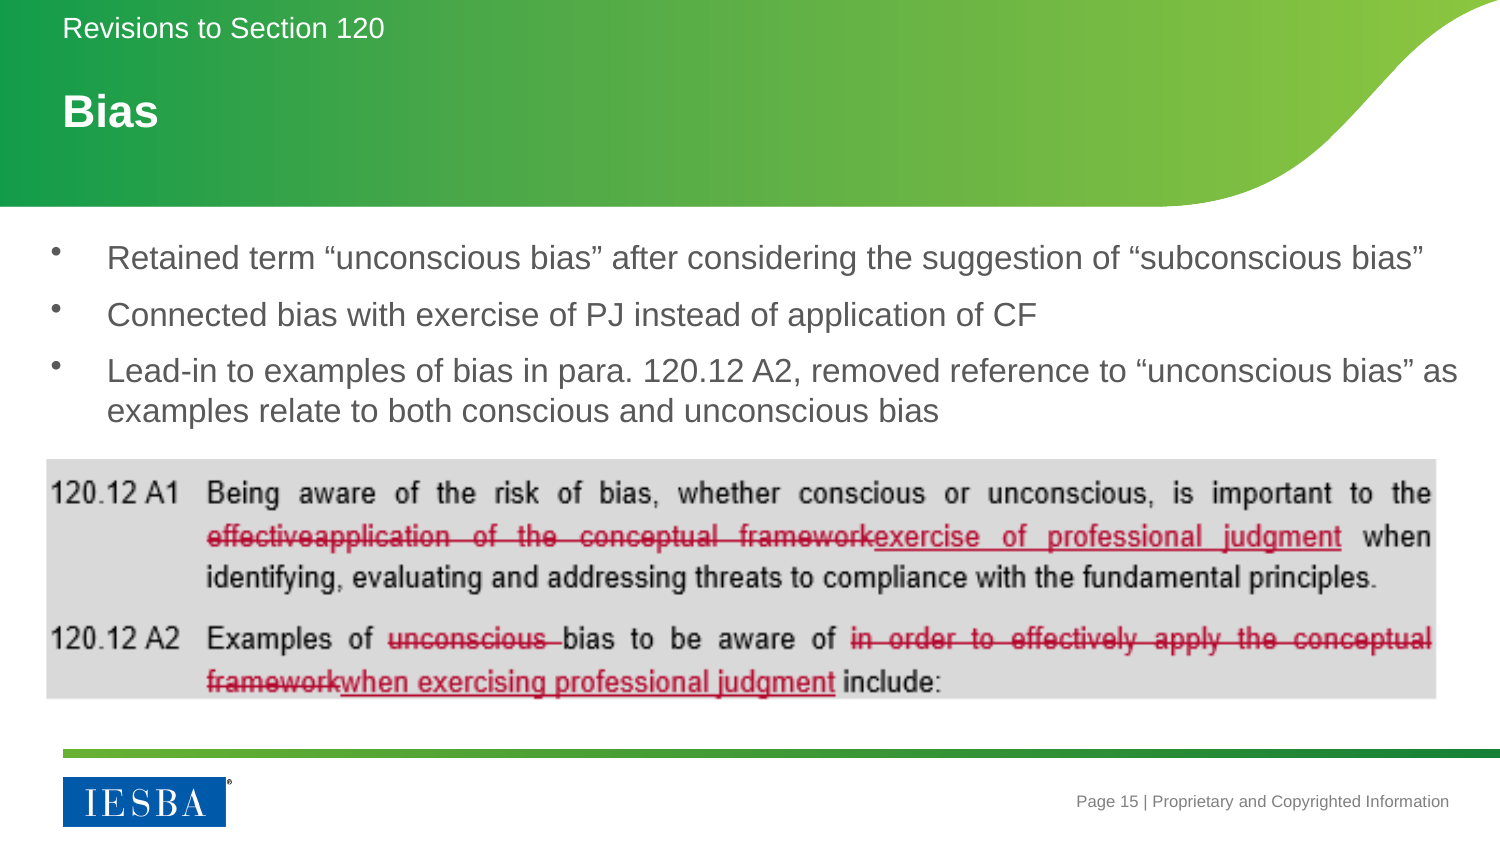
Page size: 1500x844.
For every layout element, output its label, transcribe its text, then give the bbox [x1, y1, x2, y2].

picture [63, 777, 232, 827]
title Bias [62, 46, 1300, 172]
list Retained term “unconscious bias” after considering the suggestion of “subconscious bias” Connected bias with exercise of PJ instead of application of CF Lead-in to examples of bias in para. 120.12 A2, removed reference to “unconscious bias” as examples relate to both conscious and unconscious bias [35, 228, 1499, 492]
subtitle Revisions to Section 120 [62, 9, 500, 38]
picture [0, 0, 1500, 207]
picture [46, 459, 1454, 707]
